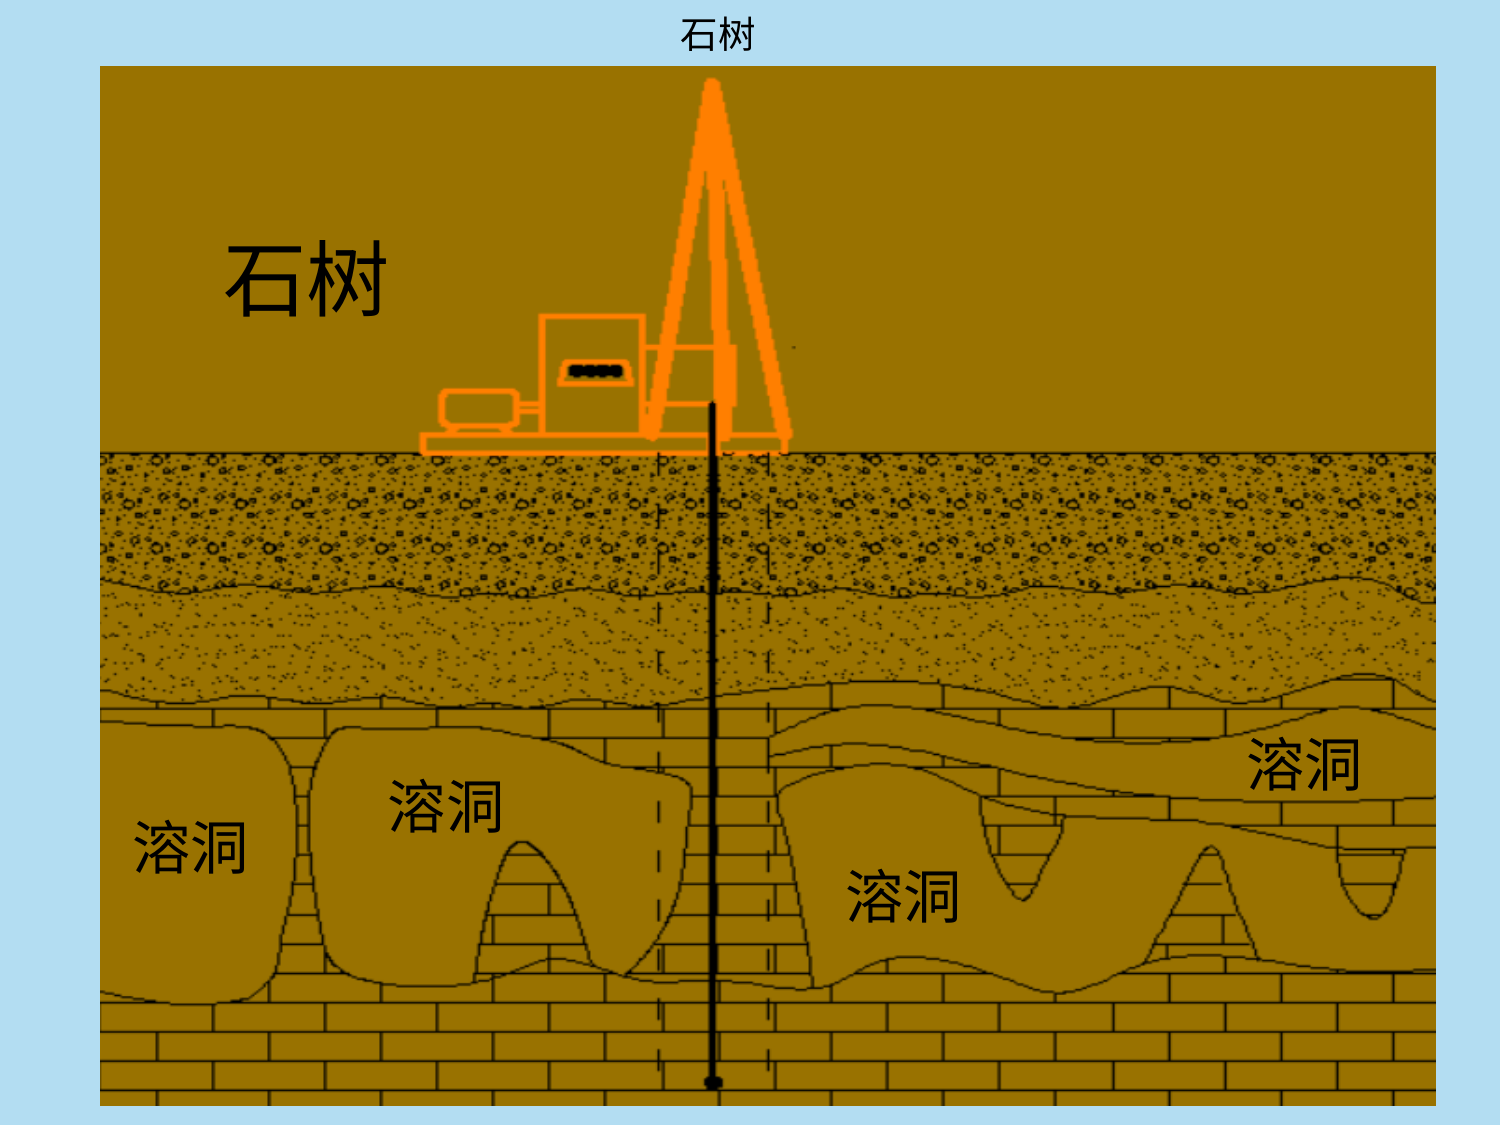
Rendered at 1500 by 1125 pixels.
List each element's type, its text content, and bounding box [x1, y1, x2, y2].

picture [100, 66, 1436, 1106]
text_box 石树 [665, 3, 771, 64]
